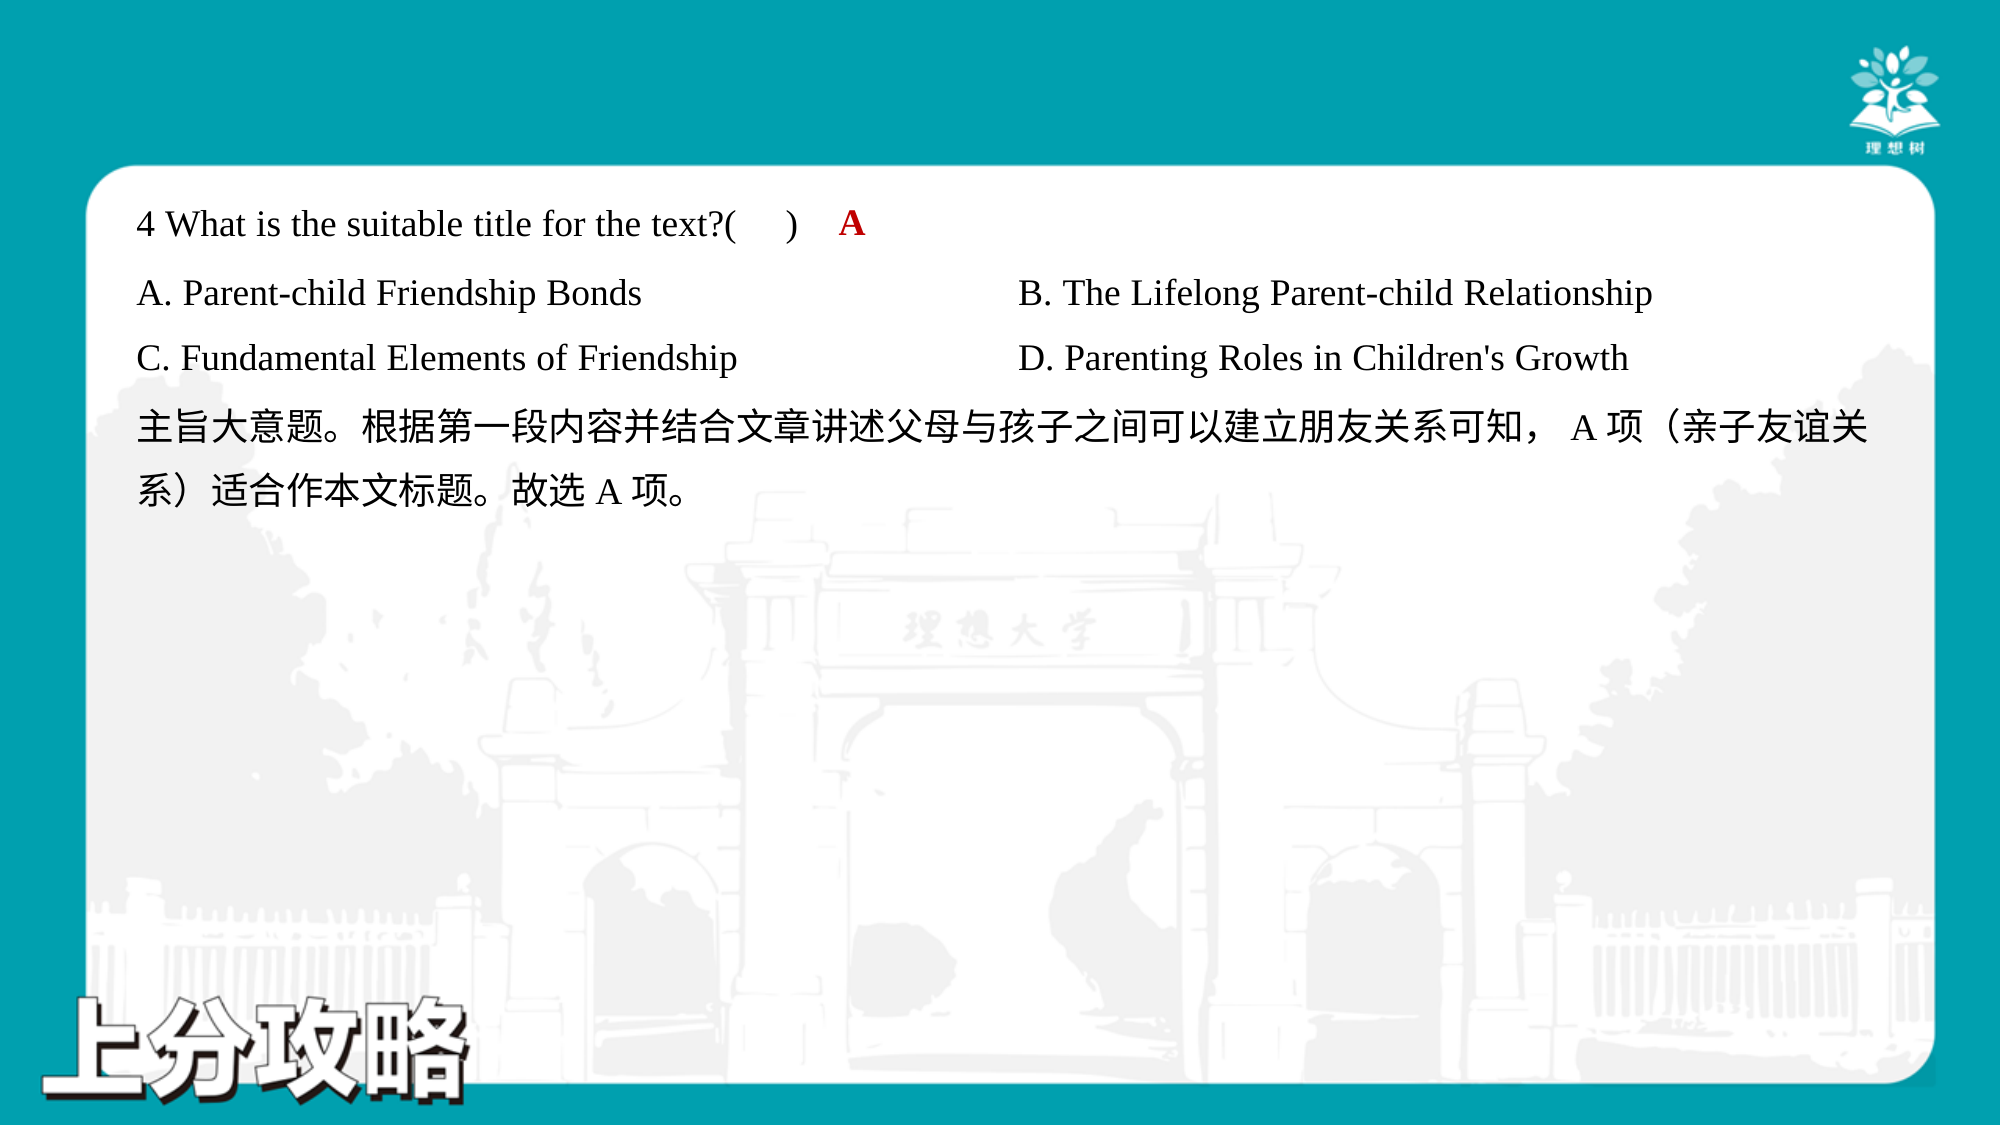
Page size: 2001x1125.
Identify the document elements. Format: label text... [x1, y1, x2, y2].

text_box A [824, 176, 880, 236]
text_box 4 What is the suitable title for the text?( ) [136, 176, 1865, 237]
text_box 主旨大意题。根据第一段内容并结合文章讲述父母与孩子之间可以建立朋友关系可知，A项（亲子友谊关 系）适合作本文标题。故选A项。 [136, 379, 1865, 506]
text_box A. Parent-child Friendship Bonds B. The Lifelong Parent-child Relationship C. Fundamental Elements of Friendship D. Parenting Roles in Children's Growth [136, 244, 1865, 371]
picture [0, 0, 2000, 1125]
